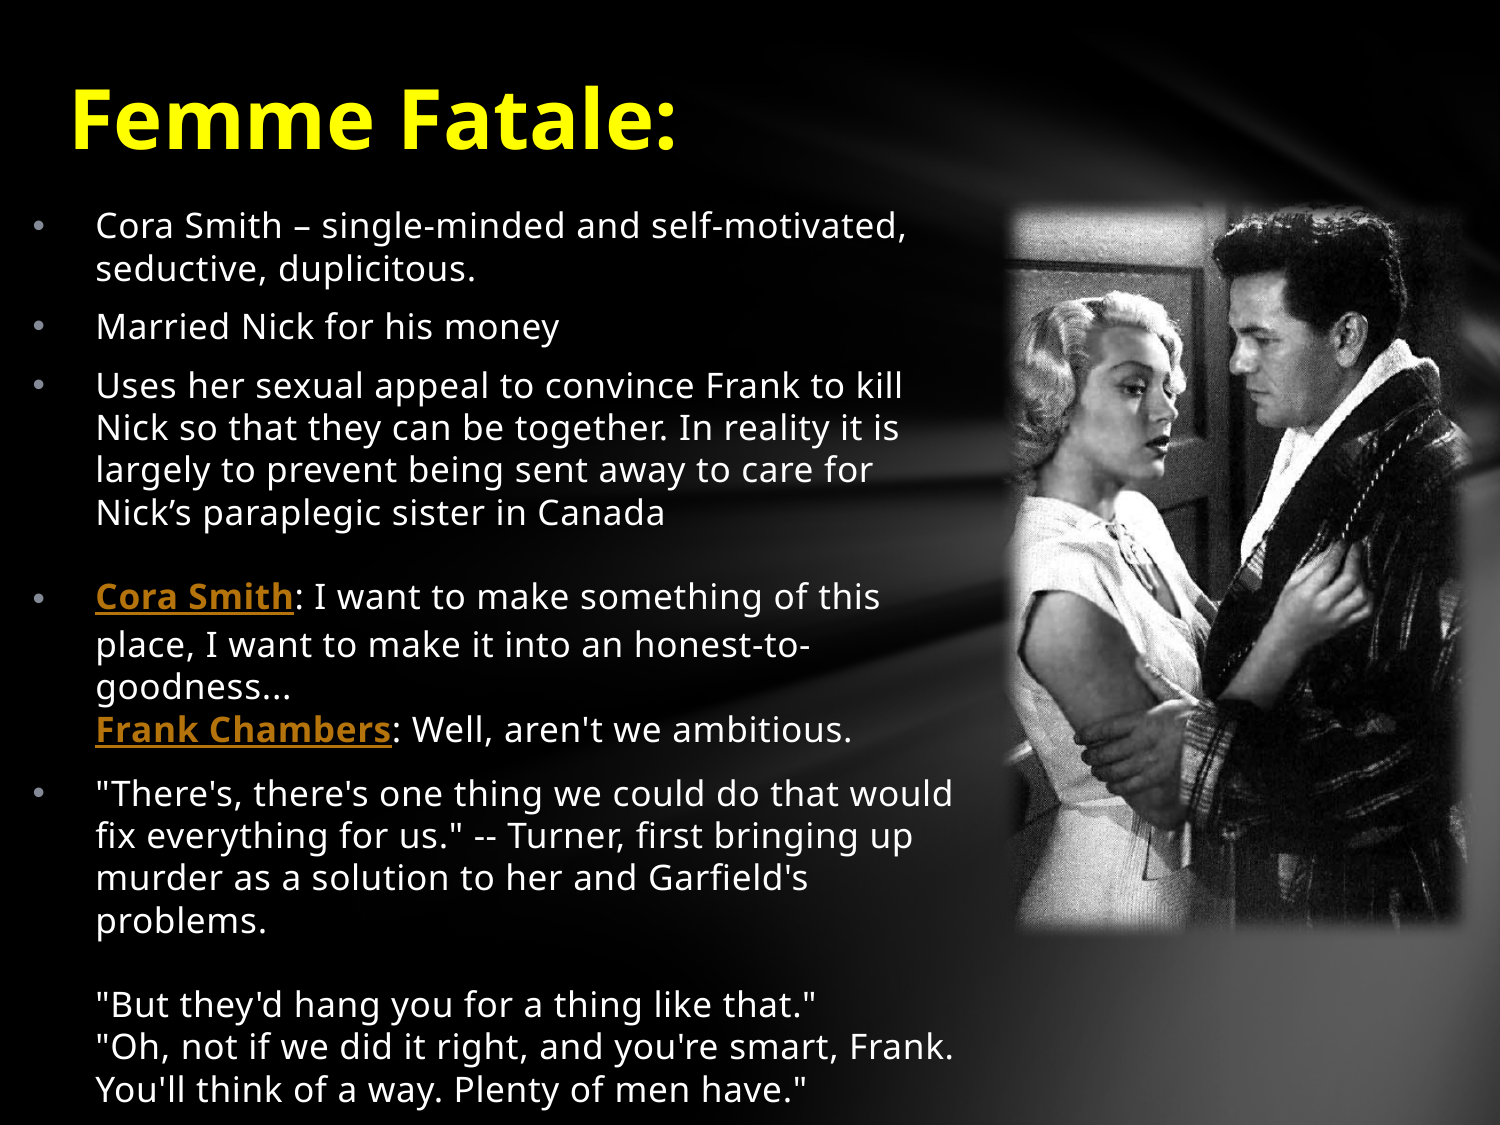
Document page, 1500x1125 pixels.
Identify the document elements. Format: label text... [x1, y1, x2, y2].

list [997, 196, 1478, 941]
title Femme Fatale: [53, 0, 1314, 175]
list Cora Smith – single-minded and self-motivated, seductive, duplicitous. Married Nick for his money Uses her sexual appeal to convince Frank to kill Nick so that they can be together. In reality it is largely to prevent being sent away to care for Nick’s paraplegic sister in Canada Cora Smith: I want to make something of this place, I want to make it into an honest-to-goodness... Frank Chambers: Well, aren't we ambitious. "There's, there's one thing we could do that would fix everything for us." -- Turner, first bringing up murder as a solution to her and Garfield's problems. "But they'd hang you for a thing like that." "Oh, not if we did it right, and you're smart, Frank. You'll think of a way. Plenty of men have." [17, 196, 987, 1125]
